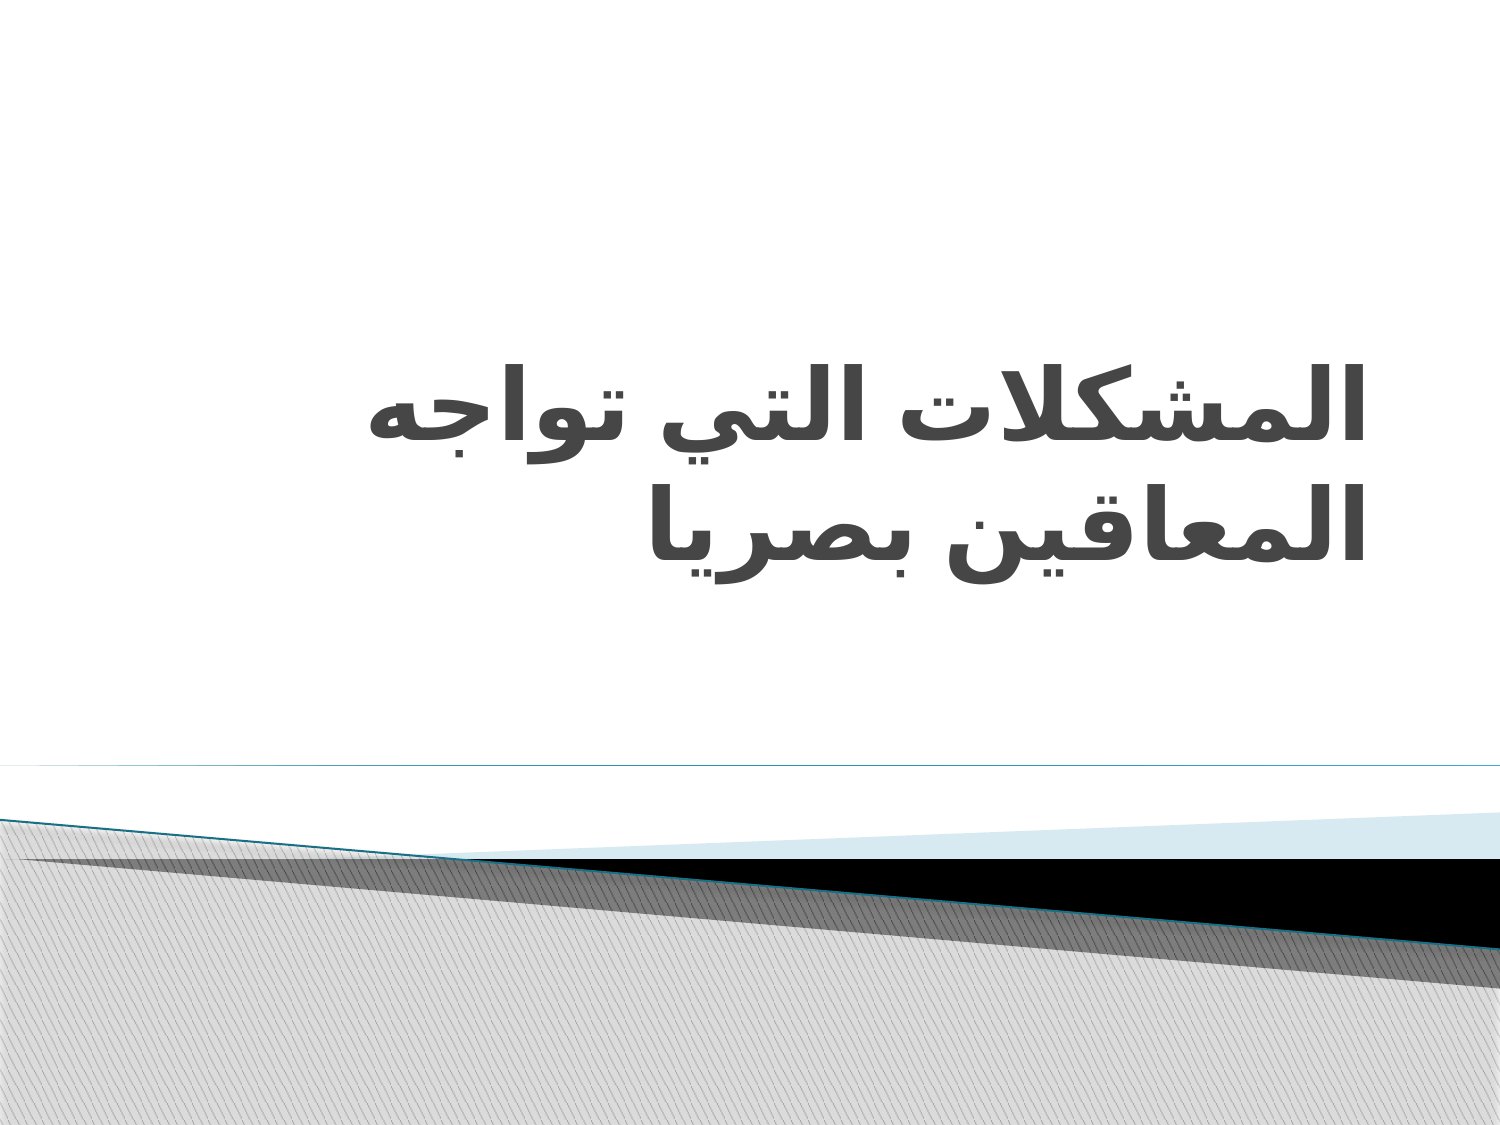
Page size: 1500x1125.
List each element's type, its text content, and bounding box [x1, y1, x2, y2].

picture [5, 859, 1500, 989]
title المشكلات التي تواجه المعاقين بصريا [112, 287, 1388, 588]
